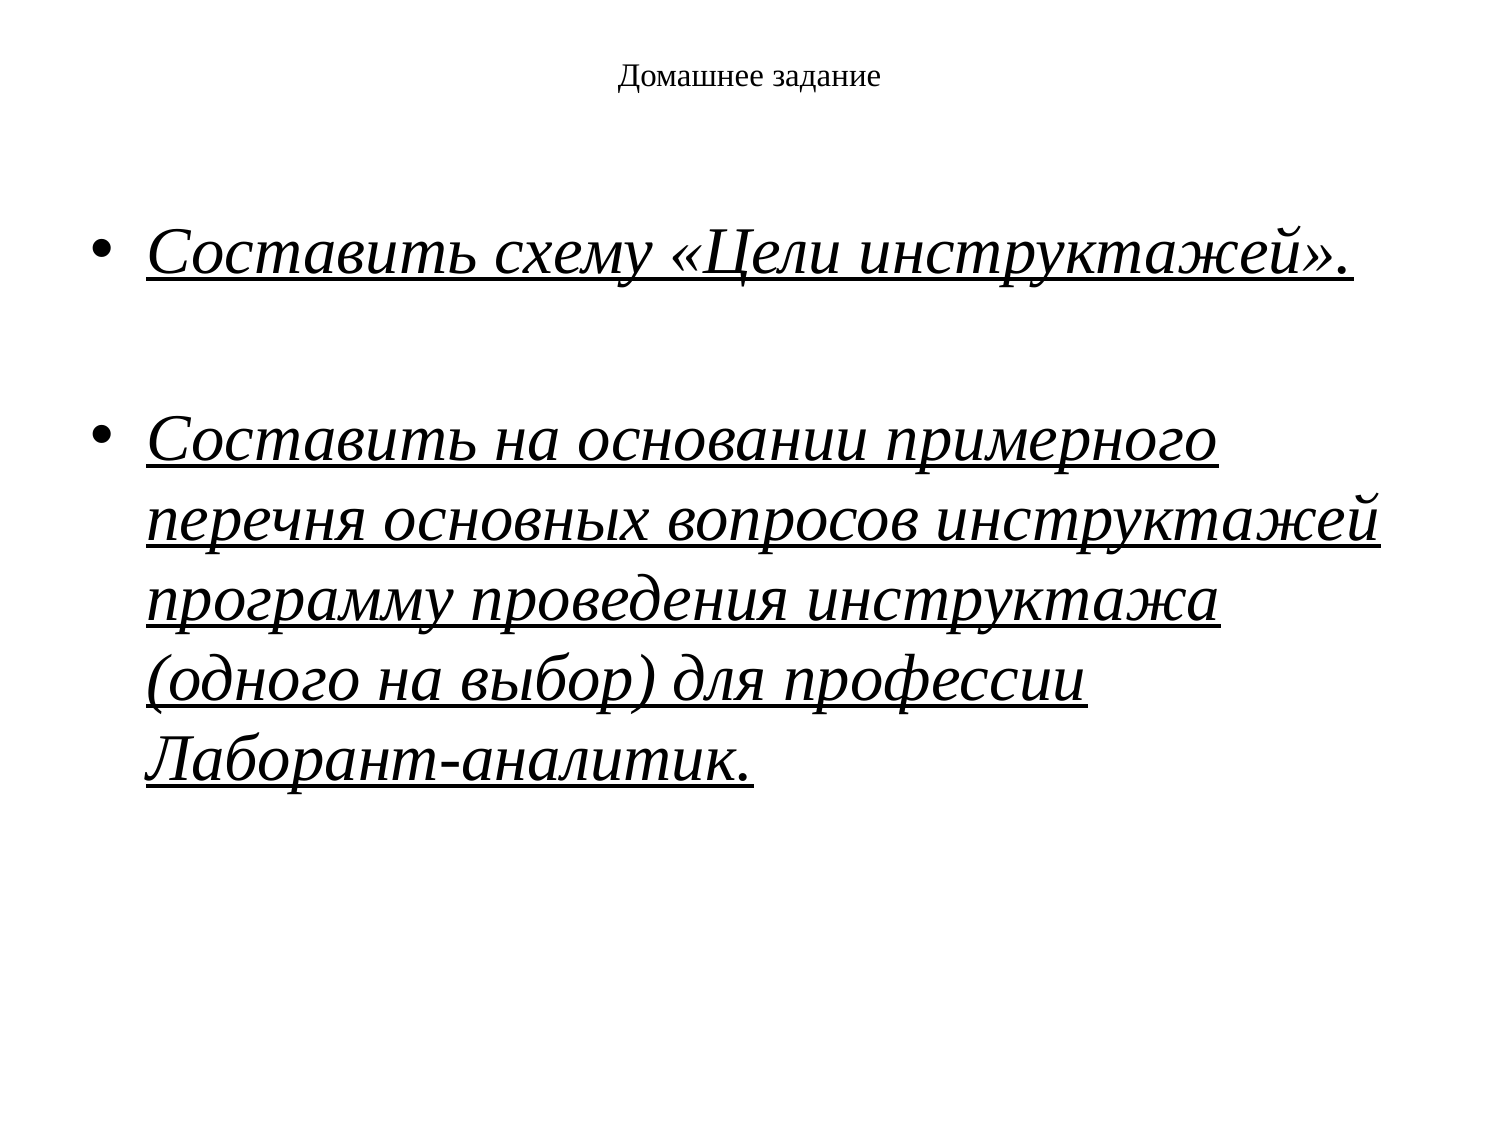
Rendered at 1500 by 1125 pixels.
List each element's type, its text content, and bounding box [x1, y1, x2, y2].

title Домашнее задание [75, 45, 1425, 141]
list Составить схему «Цели инструктажей». Составить на основании примерного перечня основных вопросов инструктажей программу проведения инструктажа (одного на выбор) для профессии Лаборант-аналитик. [75, 199, 1425, 1005]
